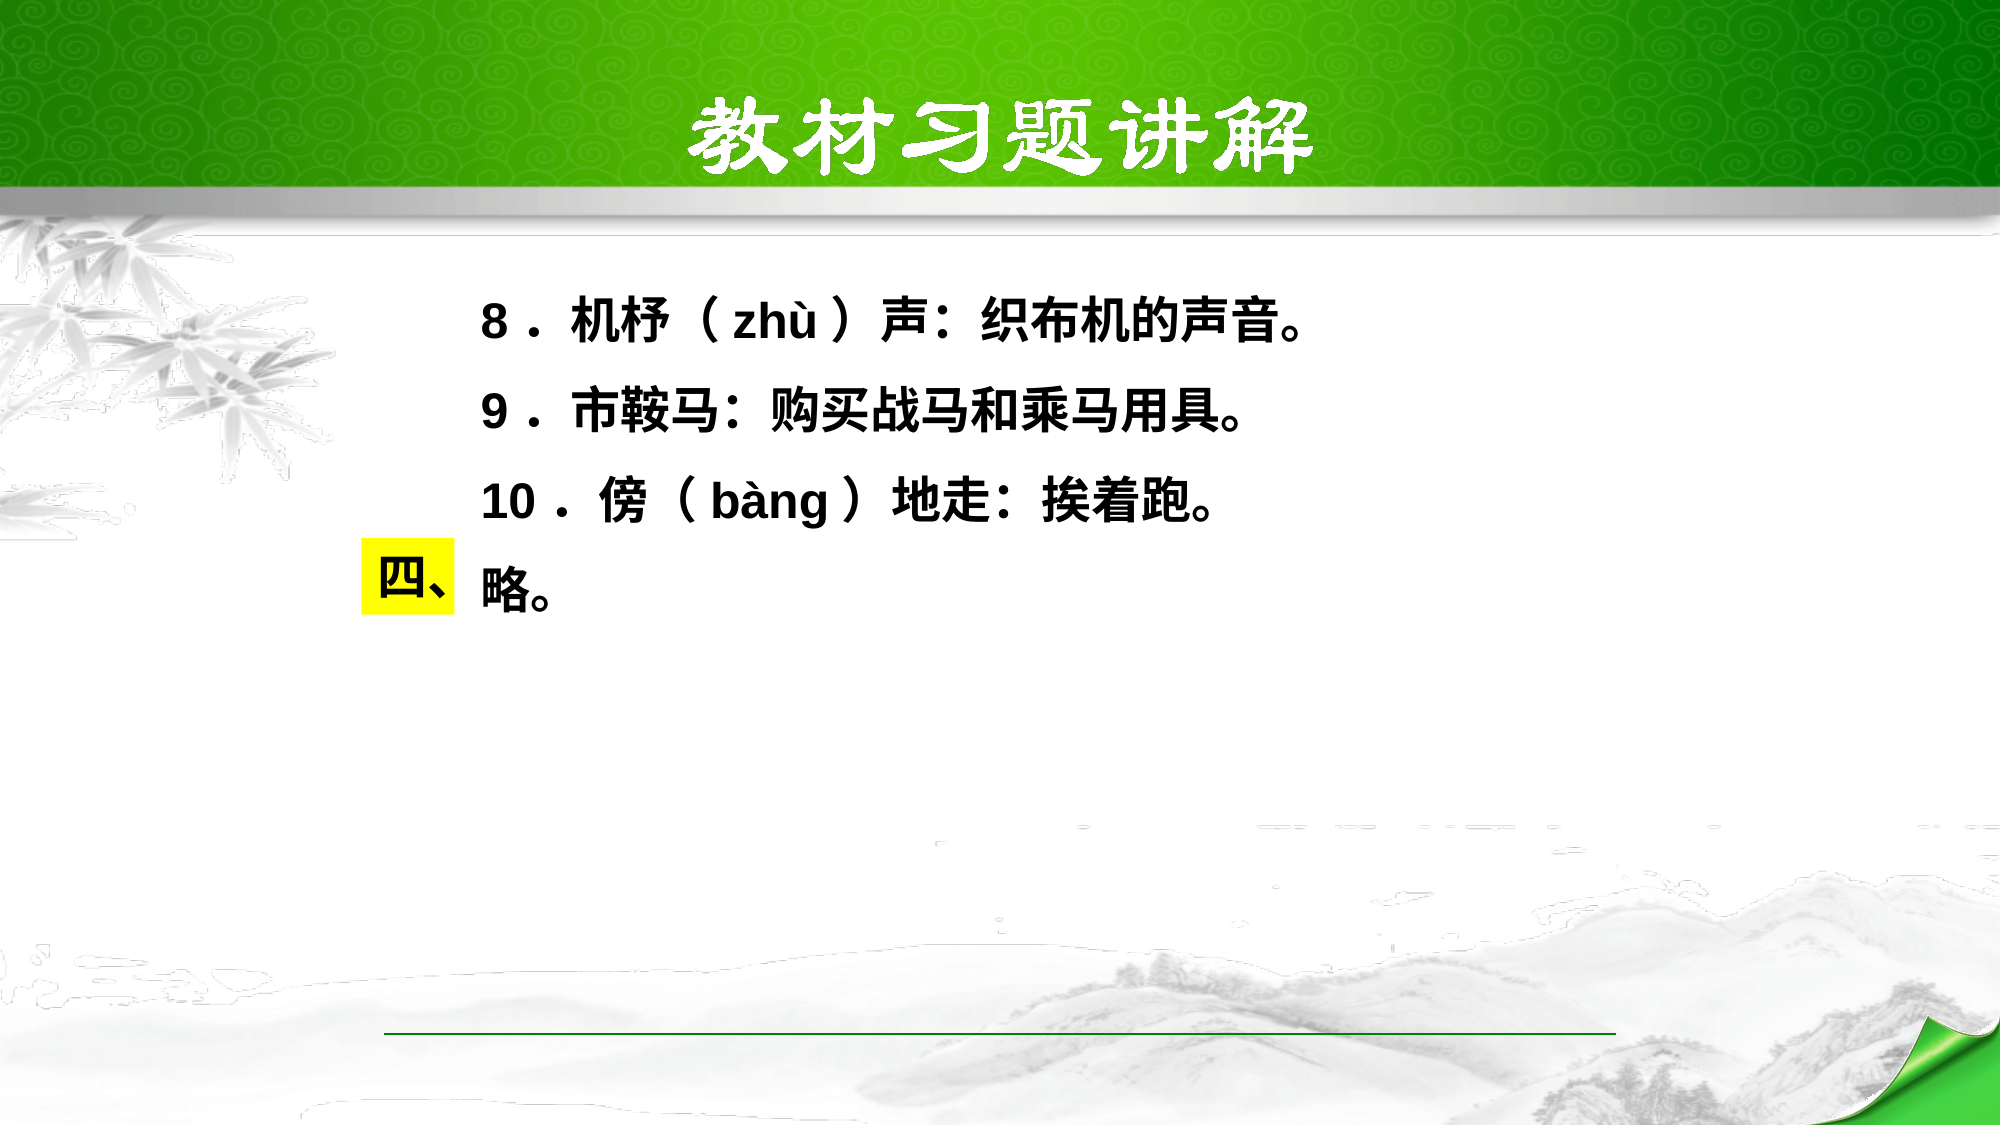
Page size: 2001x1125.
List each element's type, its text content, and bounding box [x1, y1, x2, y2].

text_box 四、 [362, 581, 493, 613]
picture [0, 0, 2000, 570]
picture [0, 779, 2000, 1125]
text_box 8．机杼（zhù）声：织布机的声音。 9．市鞍马：购买战马和乘马用具。 10．傍（bàng）地走：挨着跑。 略。 [465, 581, 1624, 626]
